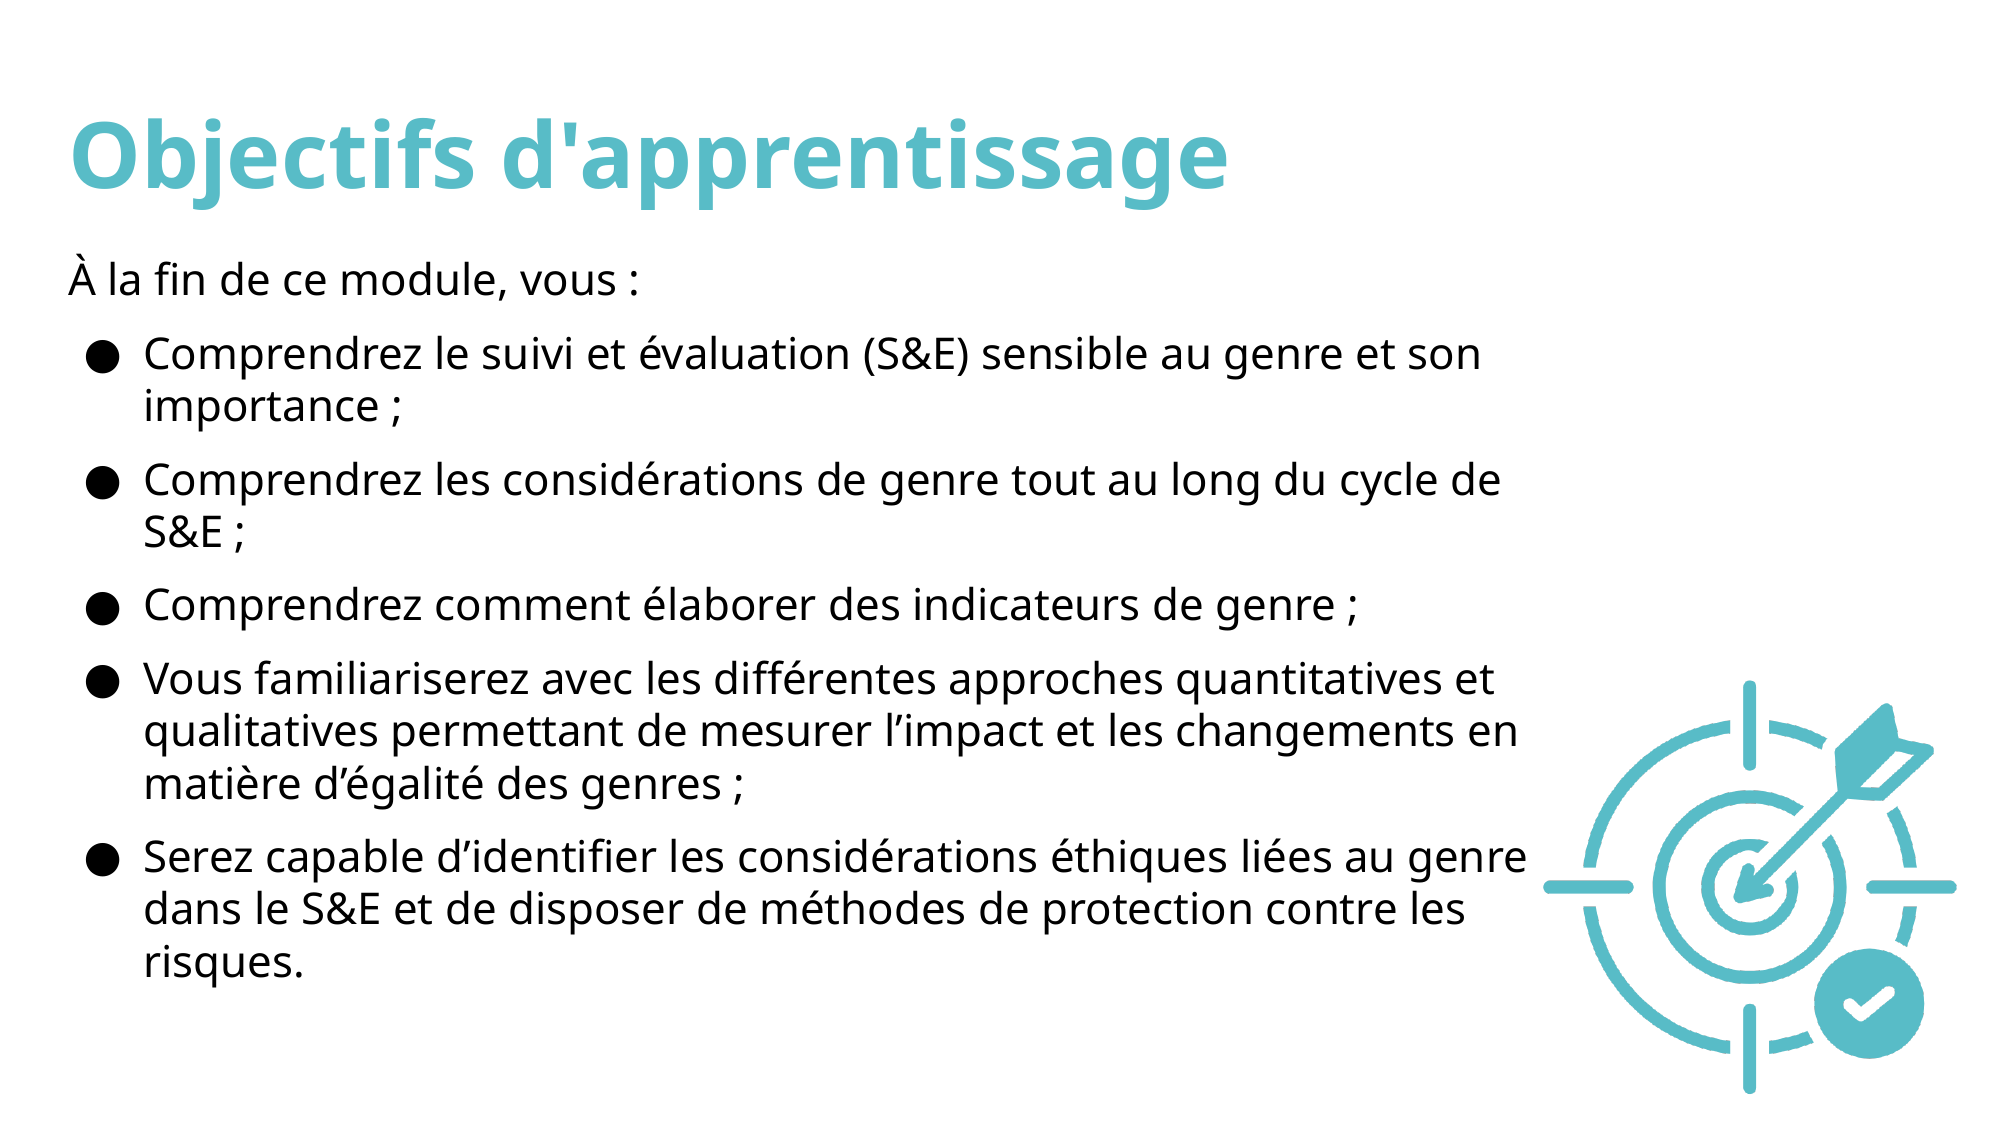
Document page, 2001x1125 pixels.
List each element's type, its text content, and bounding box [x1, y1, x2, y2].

list À la fin de ce module, vous : Comprendrez le suivi et évaluation (S&E) sensible au genre et son importance ; Comprendrez les considérations de genre tout au long du cycle de S&E ; Comprendrez comment élaborer des indicateurs de genre ; Vous familiariserez avec les différentes approches quantitatives et qualitatives permettant de mesurer l’impact et les changements en matière d’égalité des genres ; Serez capable d’identifier les considérations éthiques liées au genre dans le S&E et de disposer de méthodes de protection contre les risques. [68, 252, 1530, 1000]
title Objectifs d'apprentissage [68, 97, 1932, 223]
picture [1529, 669, 1967, 1105]
